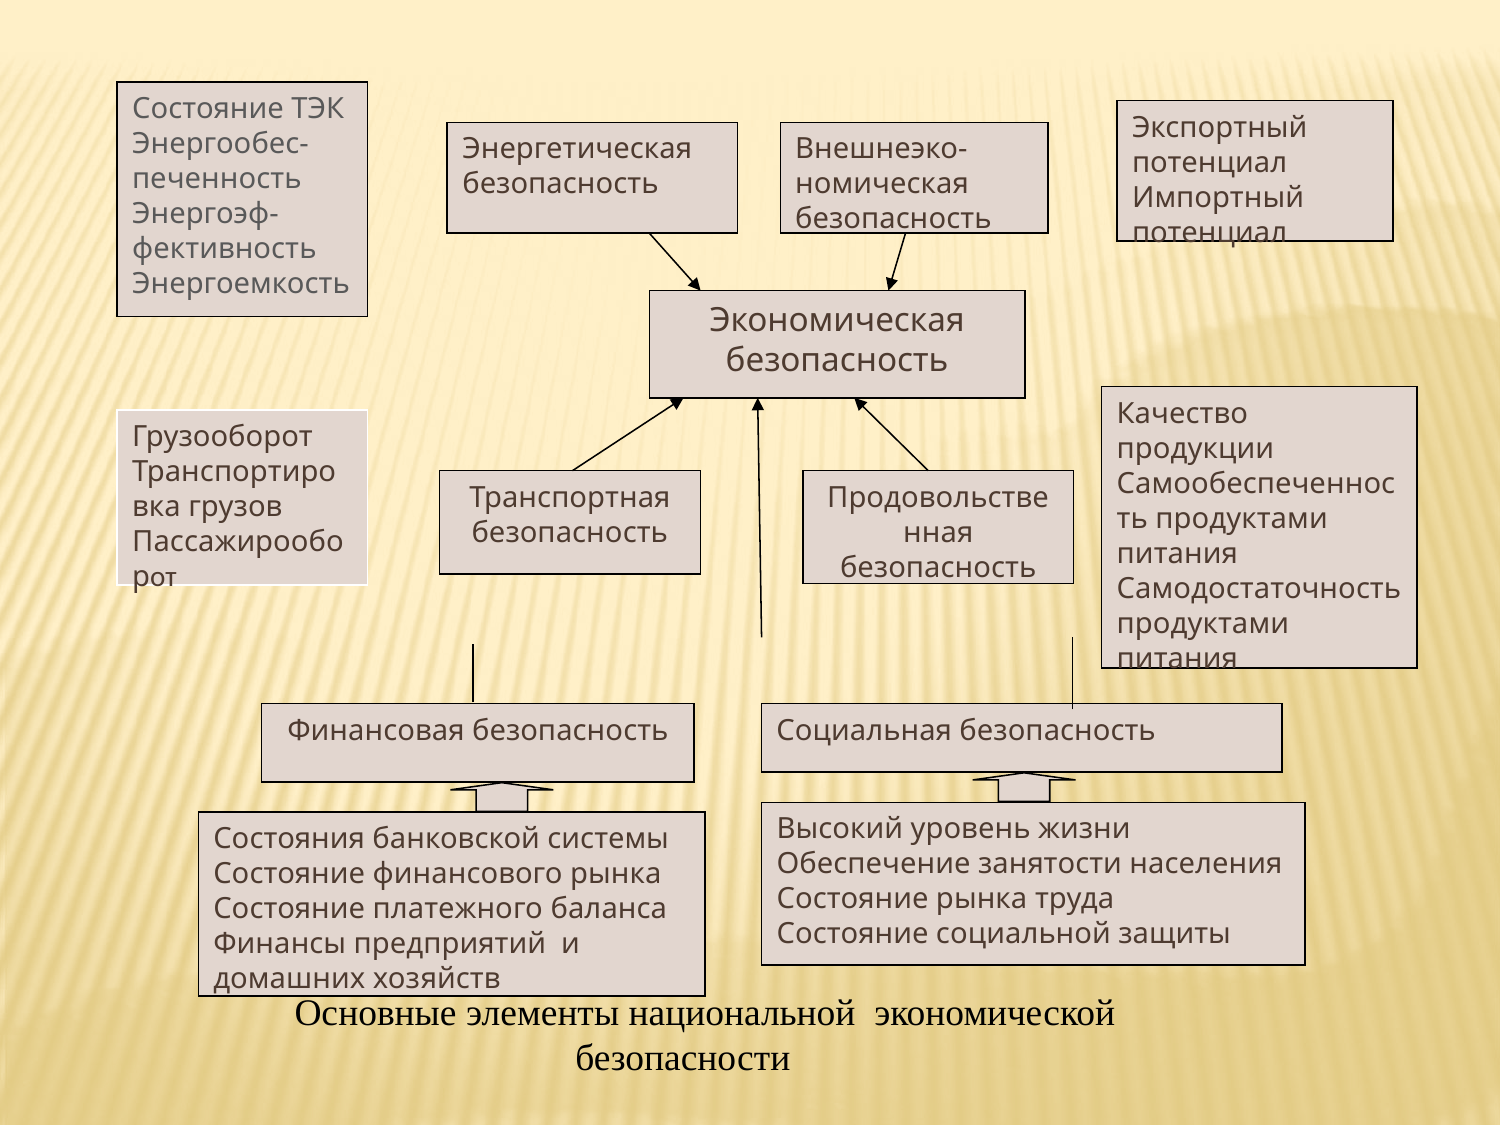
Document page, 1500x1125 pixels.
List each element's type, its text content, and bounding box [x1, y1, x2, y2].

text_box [116, 81, 1418, 997]
text_box Основные элементы национальной экономической безопасности [144, 1012, 1222, 1063]
